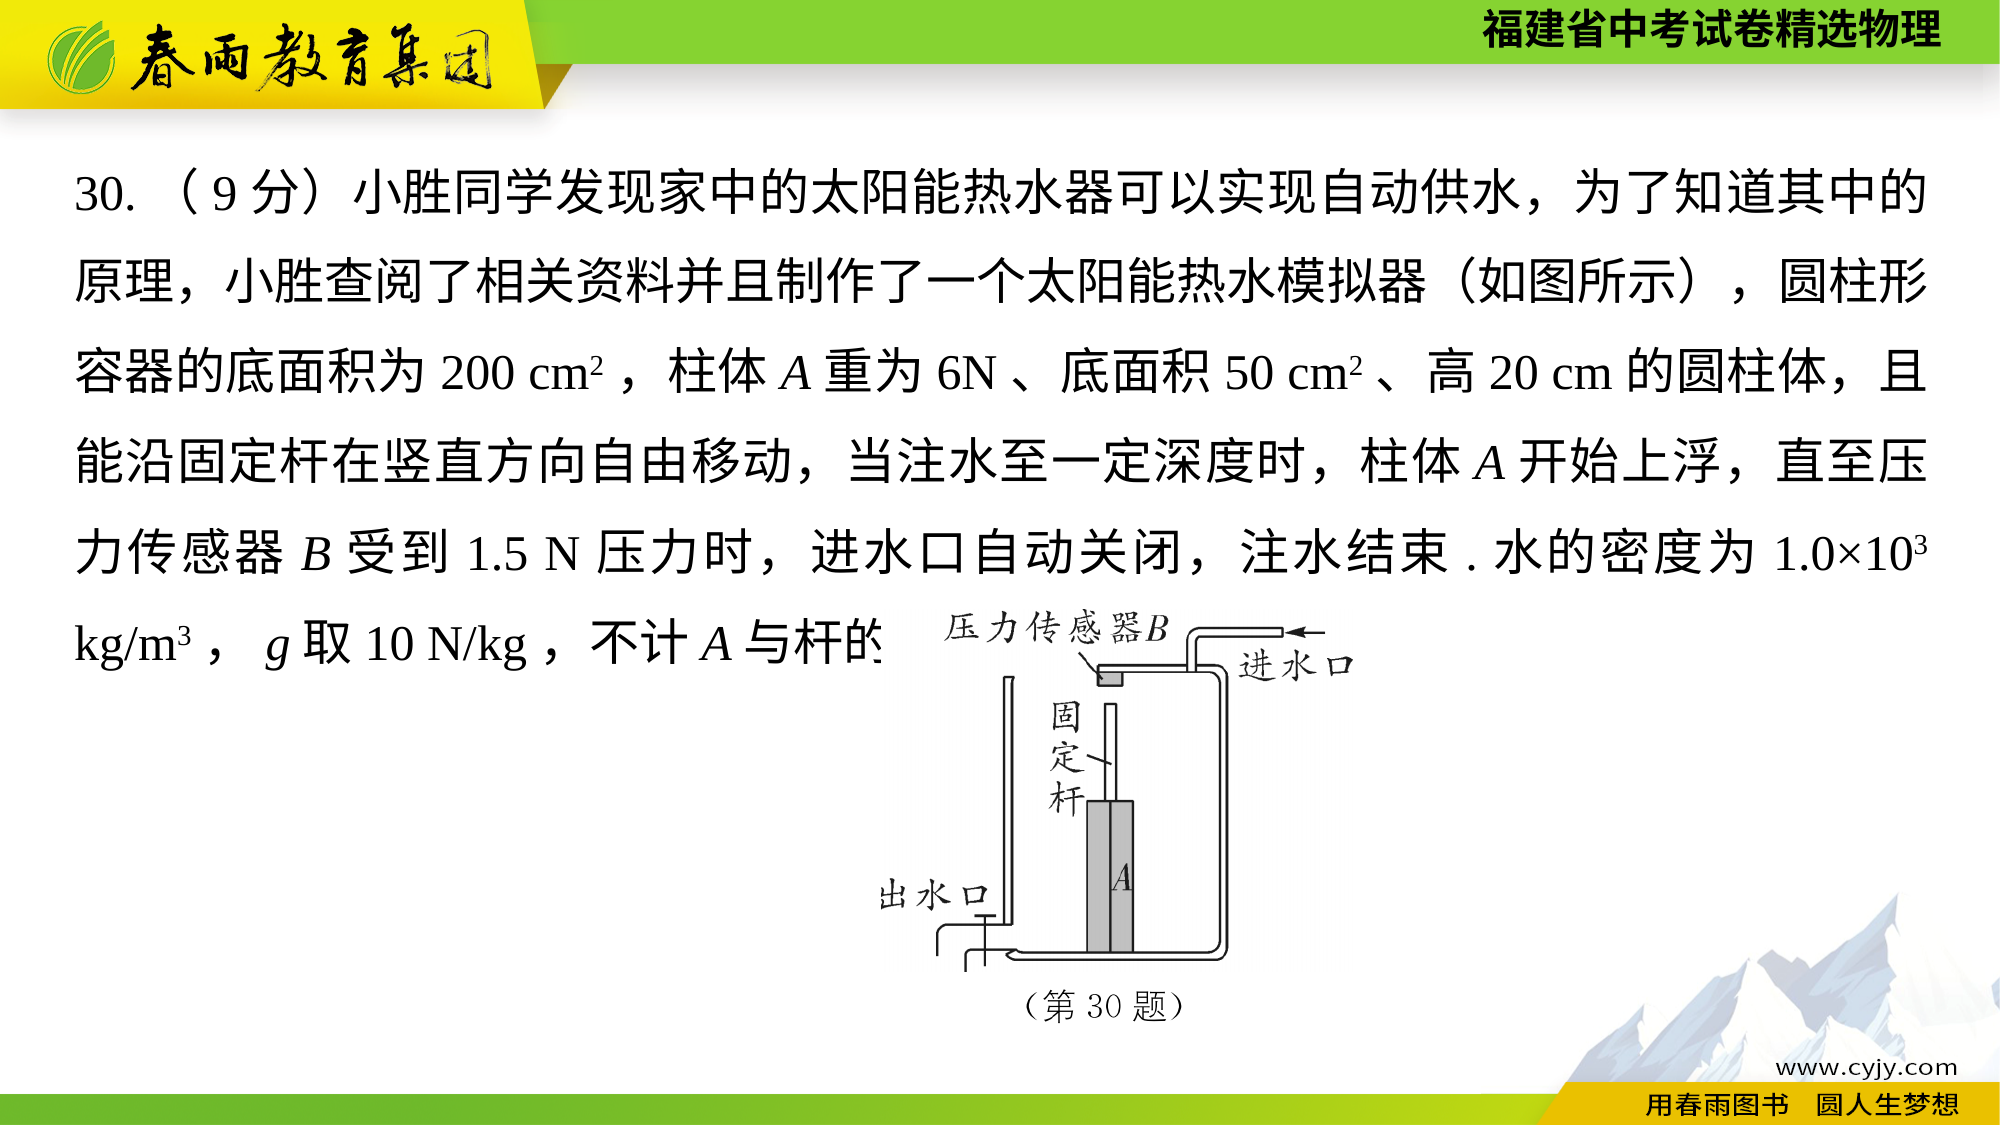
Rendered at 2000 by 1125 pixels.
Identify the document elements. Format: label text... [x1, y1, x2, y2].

list 30.（9分）小胜同学发现家中的太阳能热水器可以实现自动供水，为了知道其中的原理，小胜查阅了相关资料并且制作了一个太阳能热水模拟器（如图所示），圆柱形容器的底面积为200 cm2，柱体A重为6N、底面积50 cm2、高20 cm的圆柱体，且能沿固定杆在竖直方向自由移动，当注水至一定深度时，柱体A开始上浮，直至压力传感器B受到1.5 N压力时，进水口自动关闭，注水结束.水的密度为1.0×103 kg/m3，g取10 N/kg，不计A与杆的摩擦.求： [59, 122, 1944, 683]
picture [0, 0, 2000, 1125]
